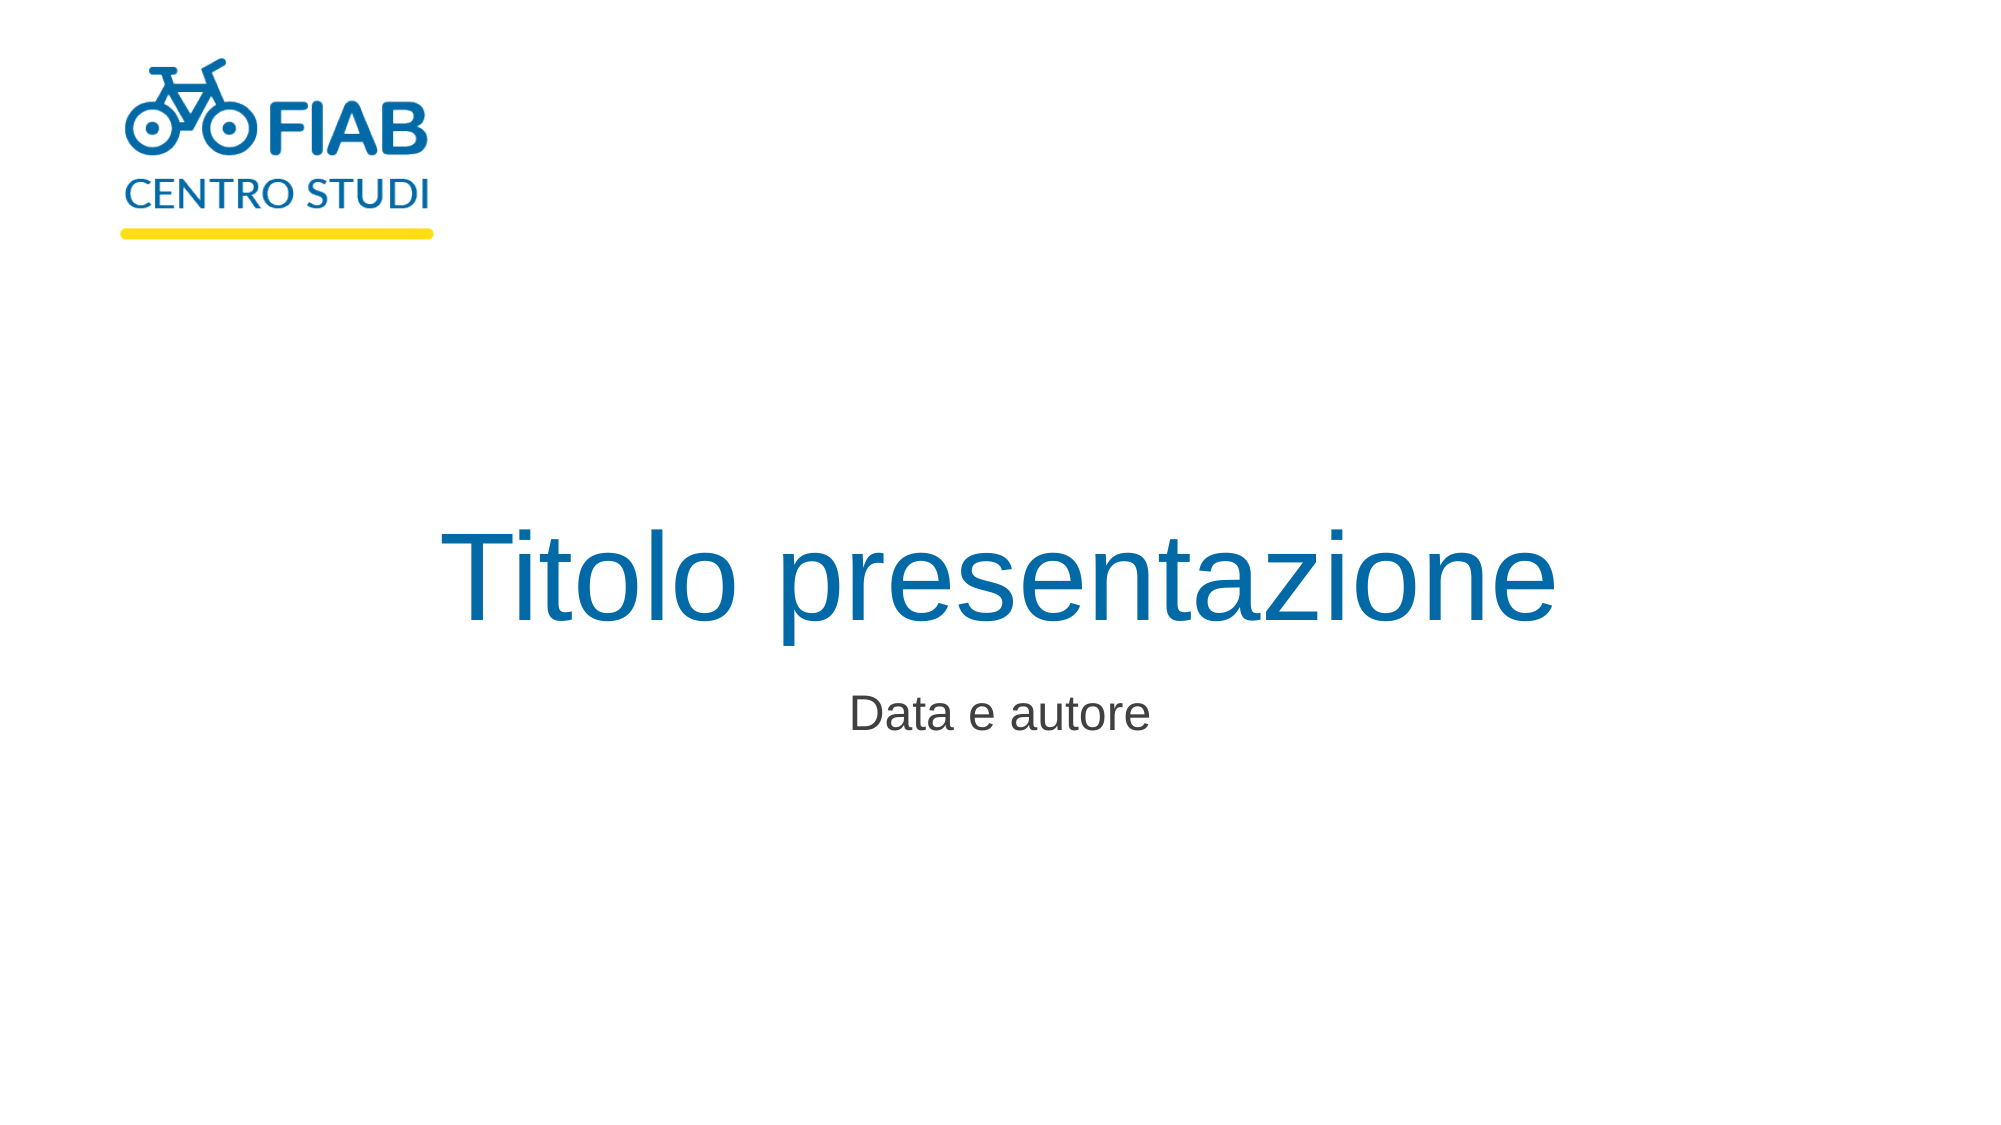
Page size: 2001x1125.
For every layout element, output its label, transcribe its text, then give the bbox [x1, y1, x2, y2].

subtitle Data e autore [249, 679, 1750, 952]
title Titolo presentazione [249, 263, 1750, 656]
picture [103, 23, 458, 264]
